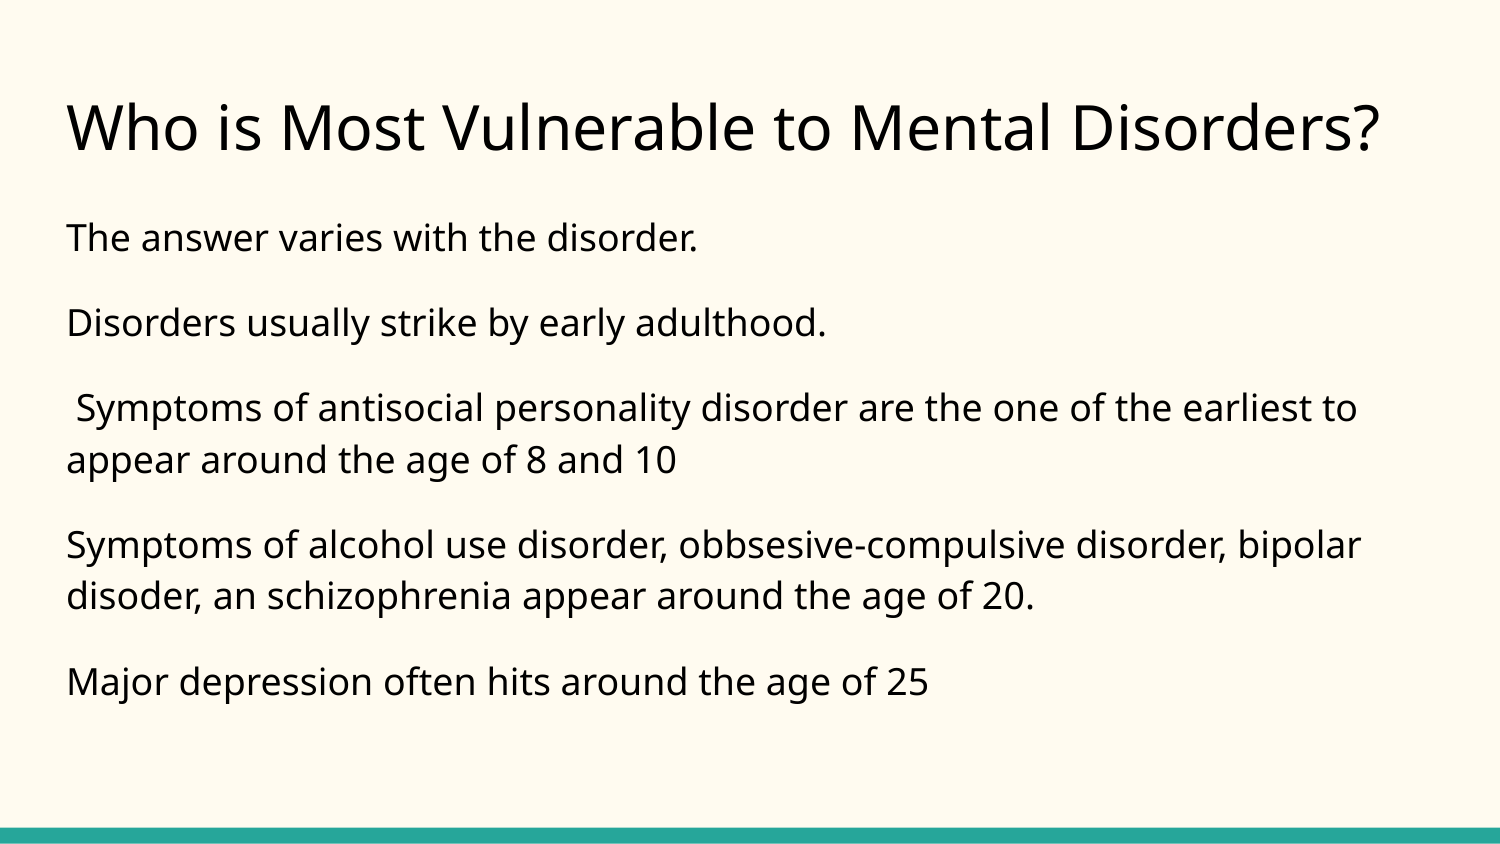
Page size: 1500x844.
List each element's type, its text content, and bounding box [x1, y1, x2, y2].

list The answer varies with the disorder. Disorders usually strike by early adulthood. Symptoms of antisocial personality disorder are the one of the earliest to appear around the age of 8 and 10 Symptoms of alcohol use disorder, obbsesive-compulsive disorder, bipolar disoder, an schizophrenia appear around the age of 20. Major depression often hits around the age of 25 [51, 192, 1449, 750]
title Who is Most Vulnerable to Mental Disorders? [51, 72, 1449, 174]
